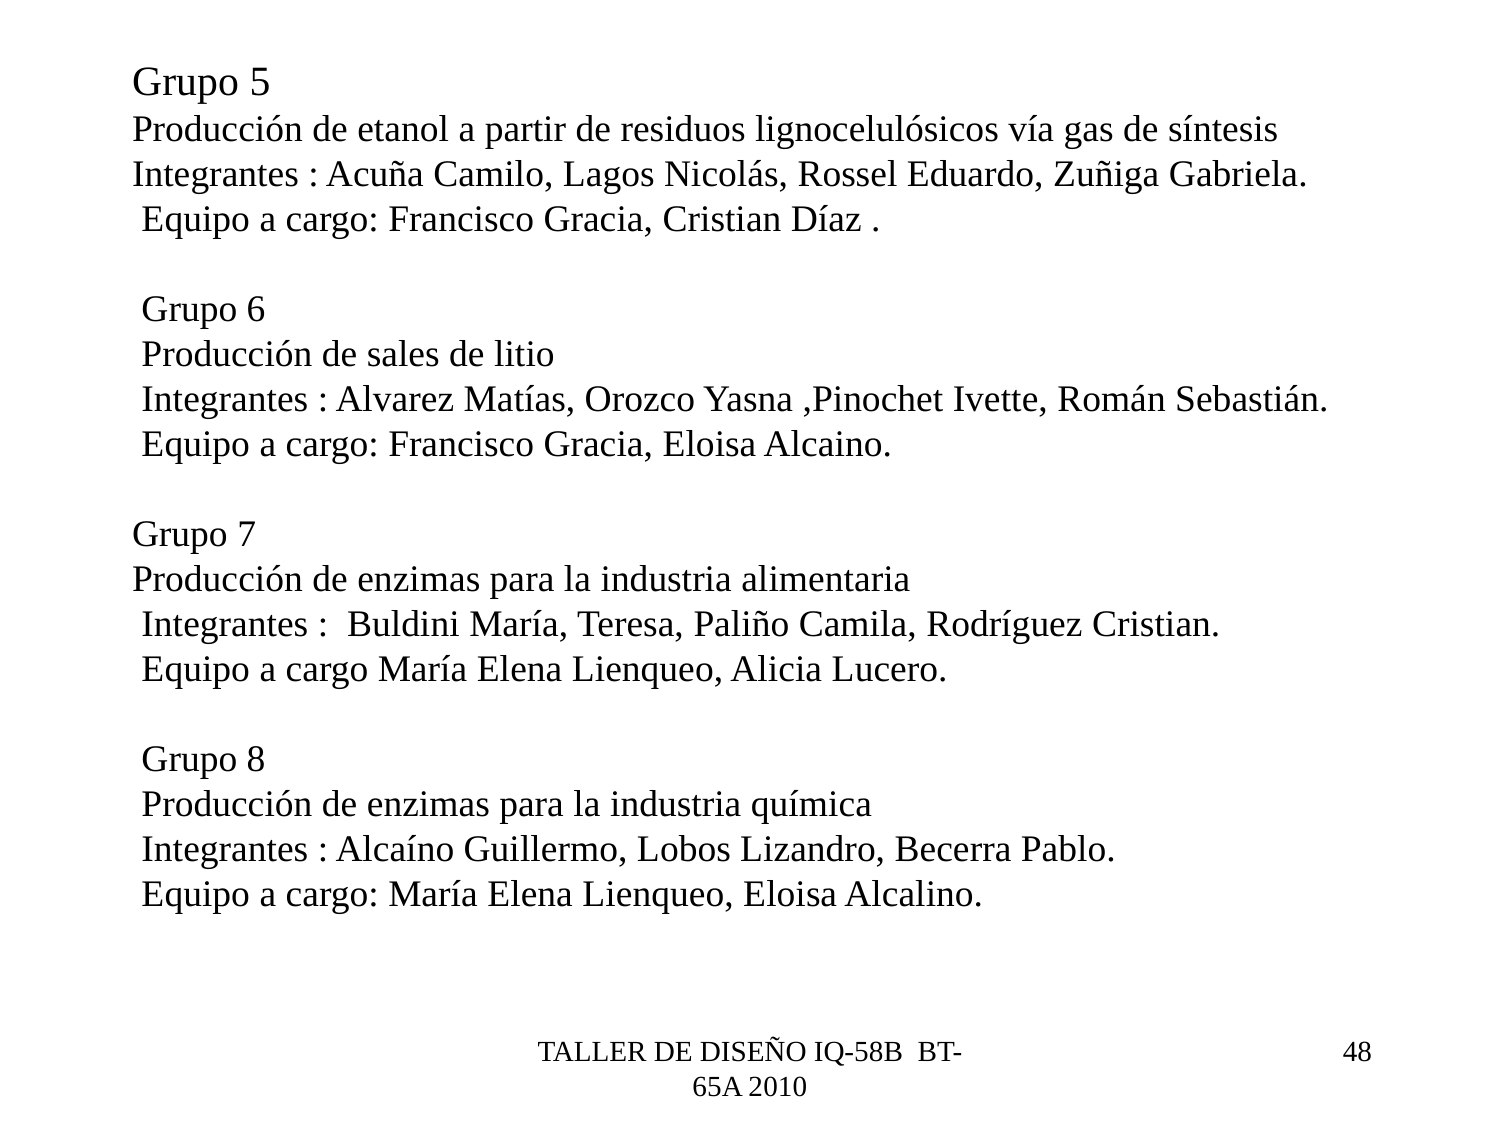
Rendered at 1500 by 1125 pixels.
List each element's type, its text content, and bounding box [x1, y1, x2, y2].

slide_number 48 [1074, 1024, 1388, 1101]
footer TALLER DE DISEÑO IQ-58B BT-65A 2010 [512, 1024, 988, 1101]
title Grupo 5 Producción de etanol a partir de residuos lignocelulósicos vía gas de síntesis Integrantes : Acuña Camilo, Lagos Nicolás, Rossel Eduardo, Zuñiga Gabriela. Equipo a cargo: Francisco Gracia, Cristian Díaz . Grupo 6 Producción de sales de litio Integrantes : Alvarez Matías, Orozco Yasna ,Pinochet Ivette, Román Sebastián. Equipo a cargo: Francisco Gracia, Eloisa Alcaino. Grupo 7 Producción de enzimas para la industria alimentaria Integrantes : Buldini María, Teresa, Paliño Camila, Rodríguez Cristian. Equipo a cargo María Elena Lienqueo, Alicia Lucero. Grupo 8 Producción de enzimas para la industria química Integrantes : Alcaíno Guillermo, Lobos Lizandro, Becerra Pablo. Equipo a cargo: María Elena Lienqueo, Eloisa Alcalino. [116, 480, 1393, 669]
